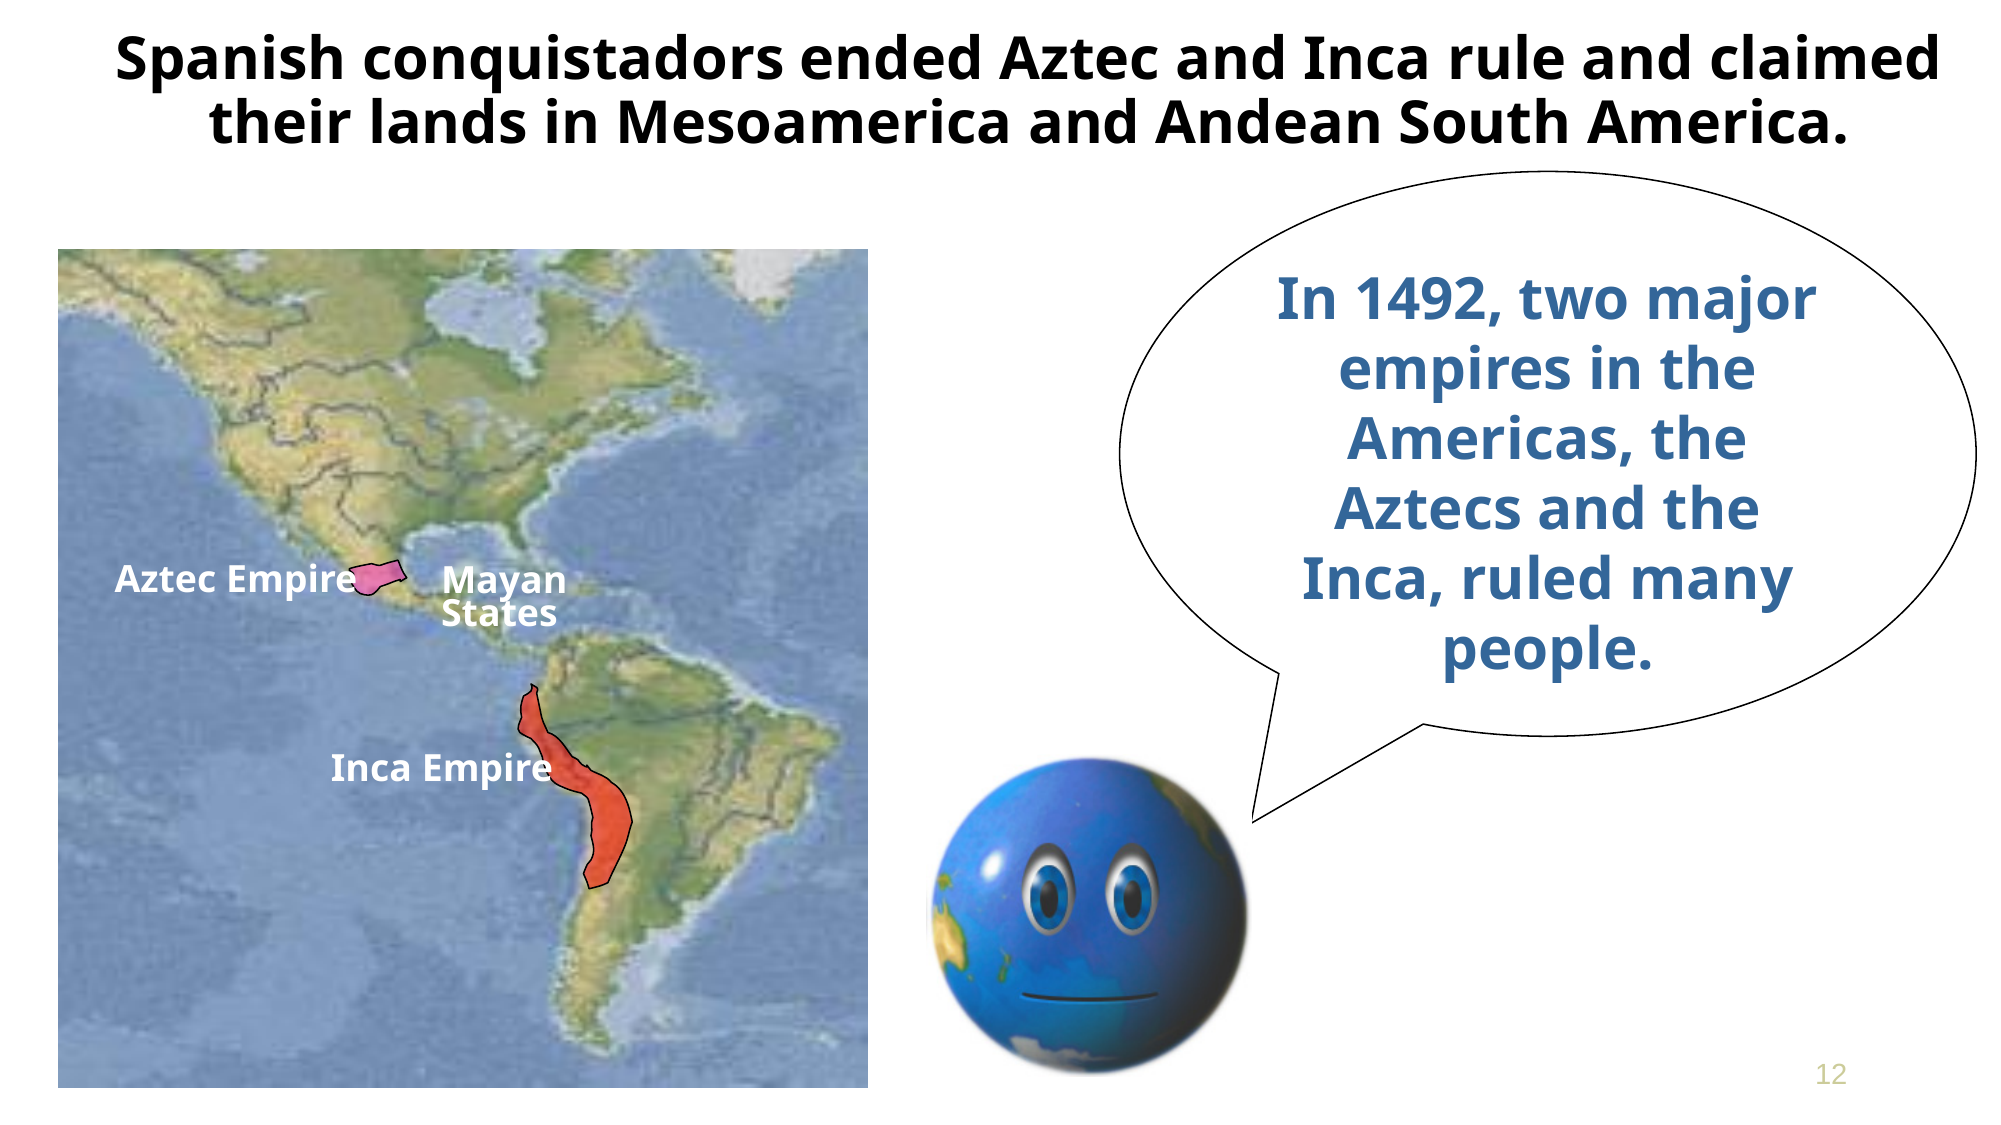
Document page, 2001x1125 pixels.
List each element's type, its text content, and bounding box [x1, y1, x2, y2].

slide_number 12 [1412, 1042, 1863, 1103]
text_box In 1492, two major empires in the Americas, the Aztecs and the Inca, ruled many people. [1119, 171, 1977, 823]
title Spanish conquistadors ended Aztec and Inca rule and claimed their lands in Mesoamerica and Andean South America. [58, 0, 2000, 187]
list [926, 754, 1252, 1077]
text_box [58, 249, 868, 1088]
